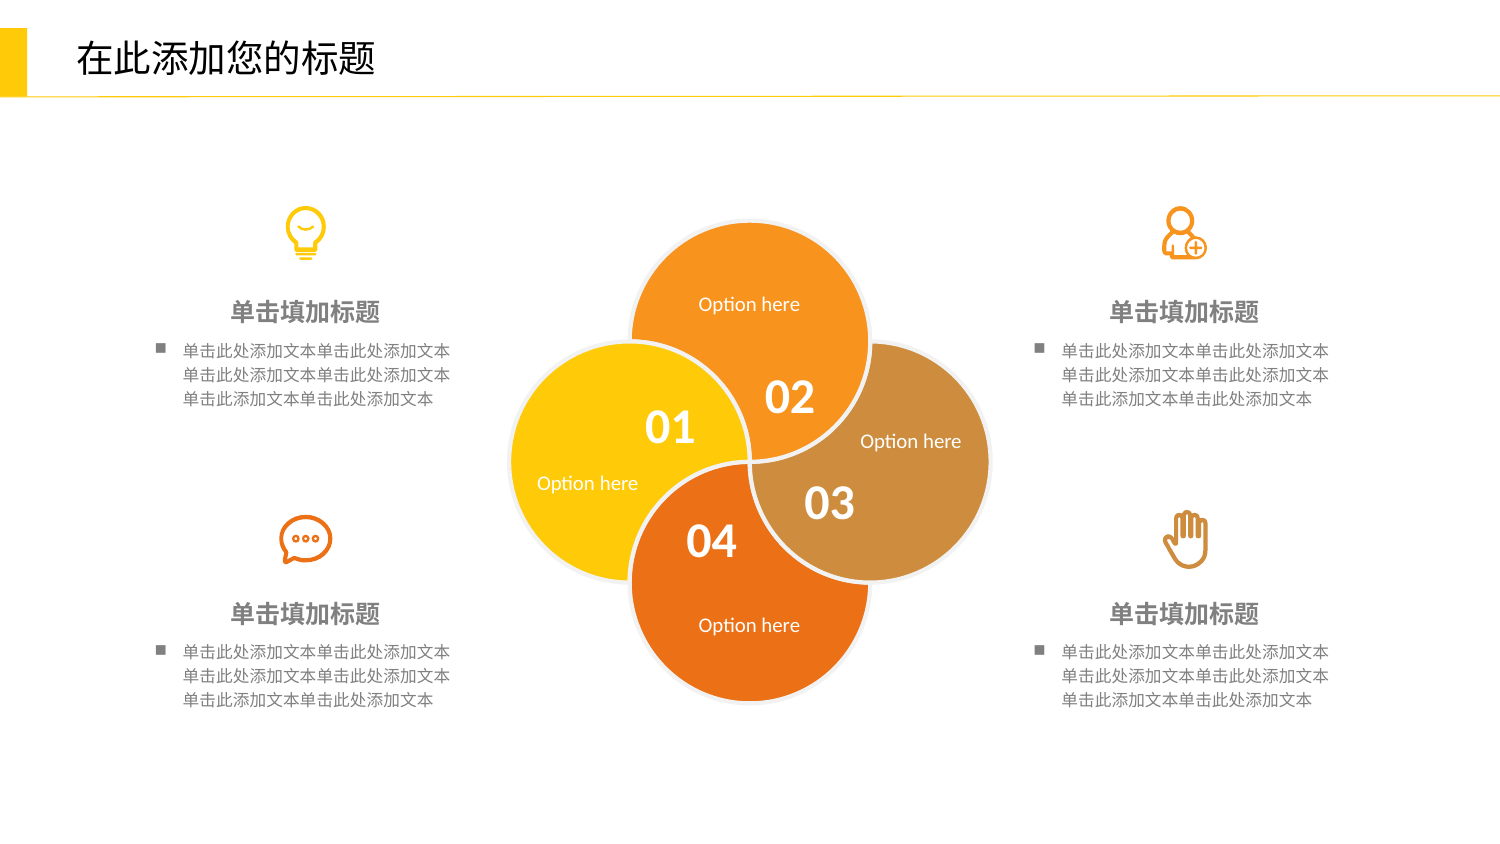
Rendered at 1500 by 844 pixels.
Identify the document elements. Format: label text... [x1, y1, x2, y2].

text_box [1162, 509, 1208, 569]
text_box 单击填加标题 单击此处添加文本单击此处添加文本单击此处添加文本单击此处添加文本单击此添加文本单击此处添加文本 [1033, 290, 1336, 409]
text_box 03 [789, 461, 870, 537]
text_box [279, 514, 333, 565]
text_box Option here [521, 462, 654, 502]
text_box [749, 341, 991, 583]
text_box Option here [683, 282, 816, 323]
text_box [509, 341, 750, 583]
text_box 单击填加标题 单击此处添加文本单击此处添加文本单击此处添加文本单击此处添加文本单击此添加文本单击此处添加文本 [154, 592, 457, 711]
text_box Option here [845, 420, 977, 461]
text_box 02 [749, 355, 831, 431]
text_box [285, 205, 326, 256]
text_box [629, 220, 871, 462]
text_box 单击填加标题 单击此处添加文本单击此处添加文本单击此处添加文本单击此处添加文本单击此添加文本单击此处添加文本 [154, 290, 457, 409]
text_box 04 [671, 499, 753, 575]
text_box 单击填加标题 单击此处添加文本单击此处添加文本单击此处添加文本单击此处添加文本单击此添加文本单击此处添加文本 [1033, 592, 1336, 711]
text_box Option here [683, 603, 816, 644]
text_box [1162, 206, 1208, 260]
text_box [629, 462, 871, 704]
text_box 01 [630, 386, 711, 461]
